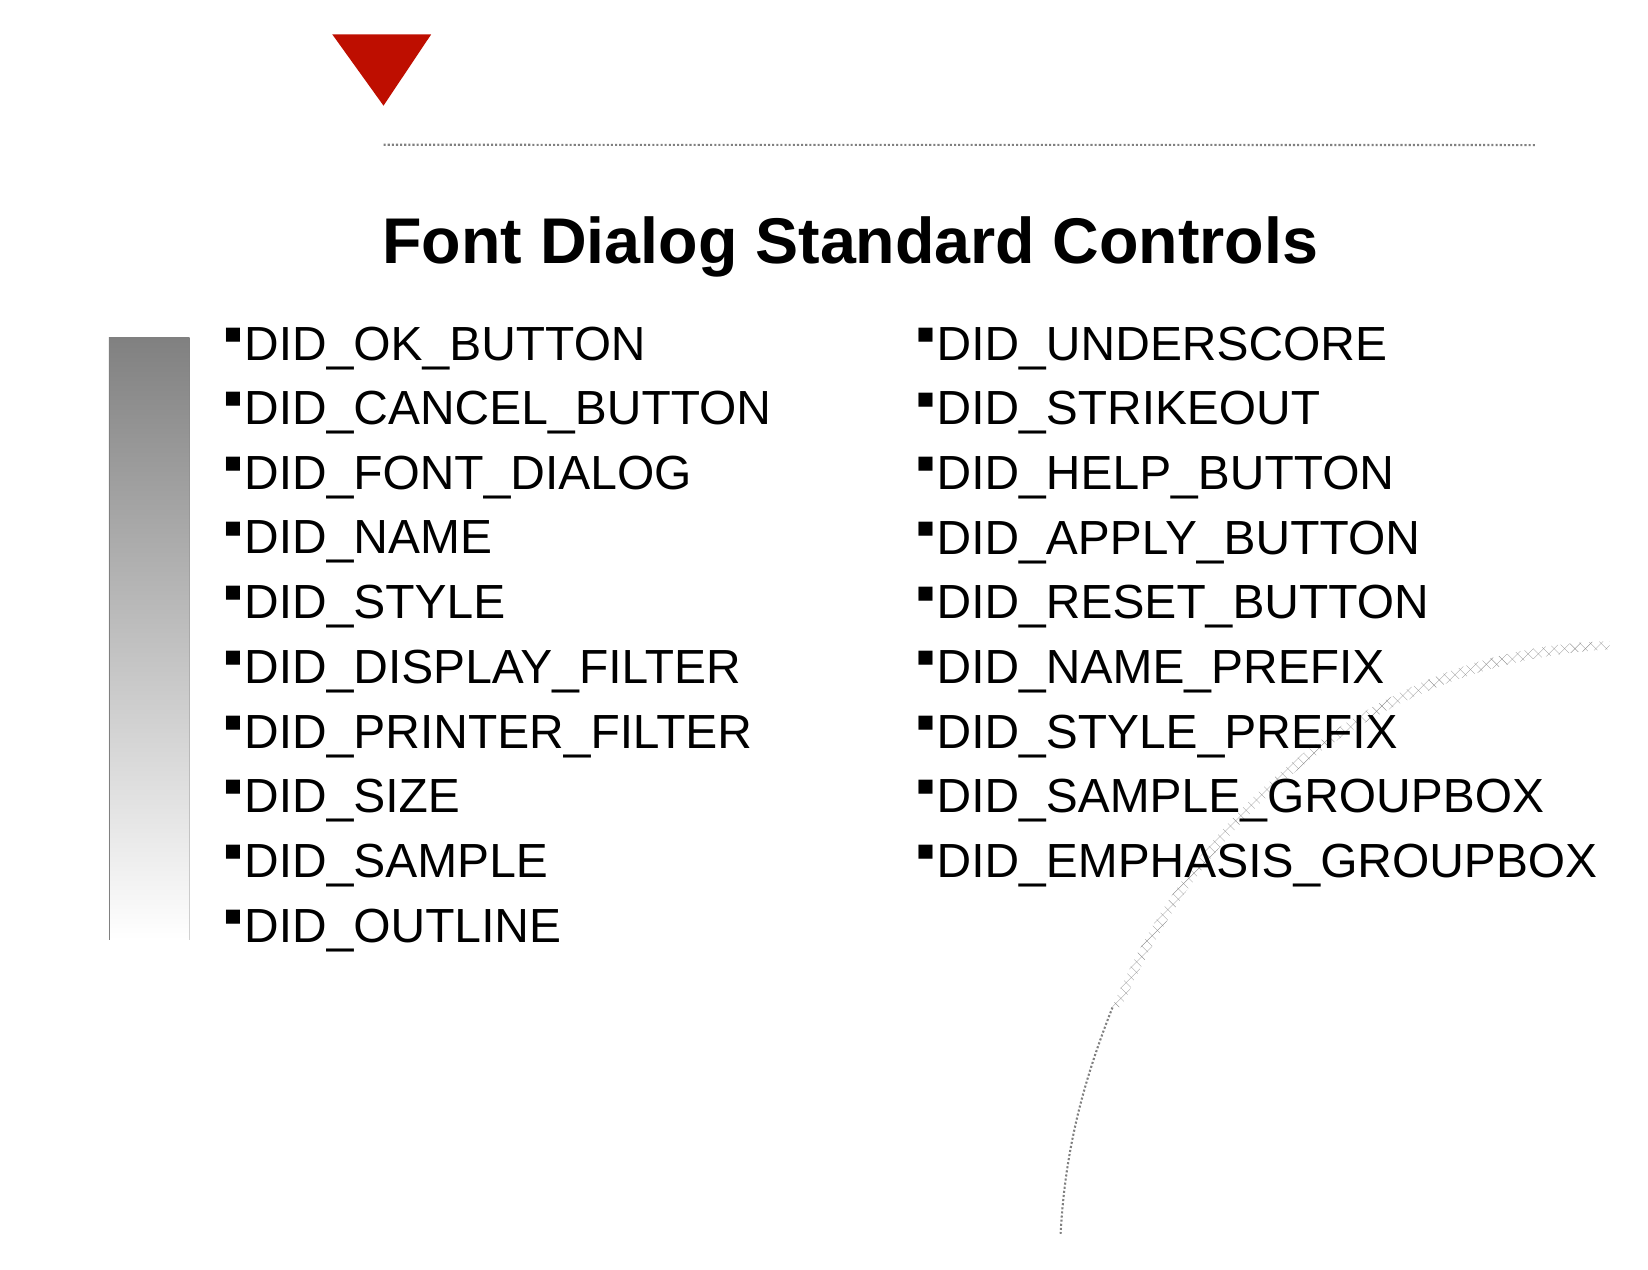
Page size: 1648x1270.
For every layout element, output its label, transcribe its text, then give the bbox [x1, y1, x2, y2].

text_box DID_OK_BUTTON DID_CANCEL_BUTTON DID_FONT_DIALOG DID_NAME DID_STYLE DID_DISPLAY_FILTER DID_PRINTER_FILTER DID_SIZE DID_SAMPLE DID_OUTLINE [222, 312, 840, 952]
text_box DID_UNDERSCORE DID_STRIKEOUT DID_HELP_BUTTON DID_APPLY_BUTTON DID_RESET_BUTTON DID_NAME_PREFIX DID_STYLE_PREFIX DID_SAMPLE_GROUPBOX DID_EMPHASIS_GROUPBOX [914, 312, 1615, 887]
text_box Font Dialog Standard Controls [382, 199, 1539, 277]
